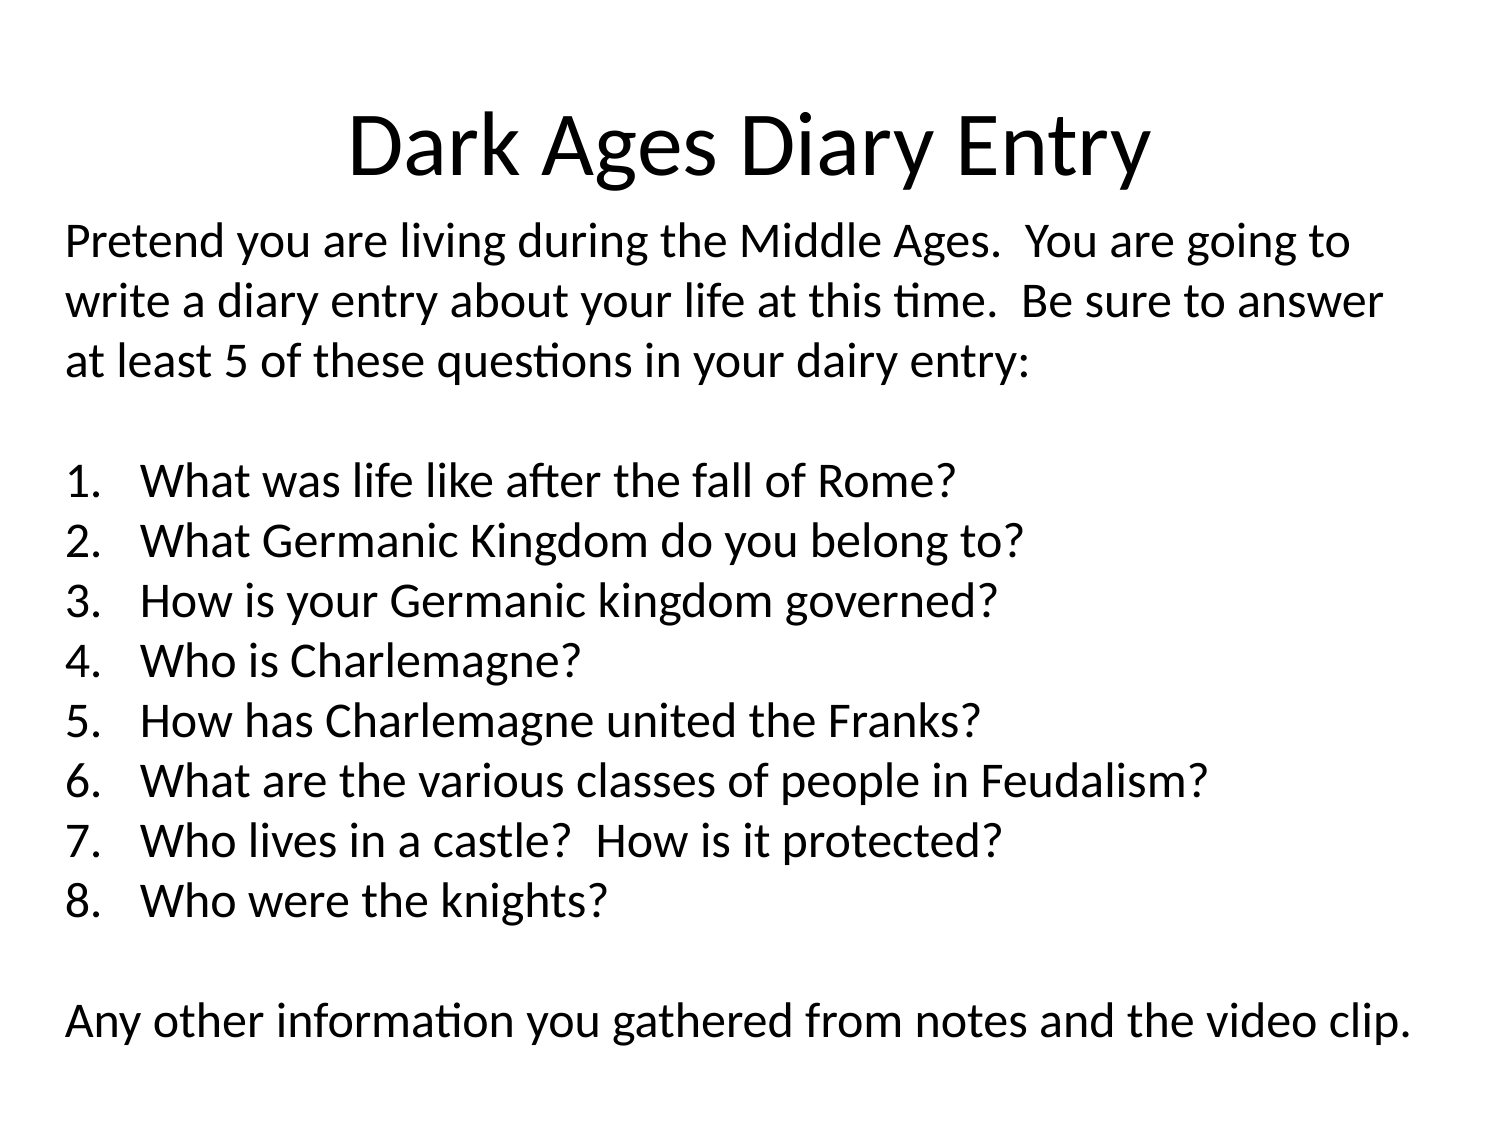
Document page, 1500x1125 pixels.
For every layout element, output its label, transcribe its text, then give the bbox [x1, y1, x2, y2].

text_box Pretend you are living during the Middle Ages. You are going to write a diary entry about your life at this time. Be sure to answer at least 5 of these questions in your dairy entry: What was life like after the fall of Rome? What Germanic Kingdom do you belong to? How is your Germanic kingdom governed? Who is Charlemagne? How has Charlemagne united the Franks? What are the various classes of people in Feudalism? Who lives in a castle? How is it protected? Who were the knights? Any other information you gathered from notes and the video clip. [50, 199, 1450, 1055]
title Dark Ages Diary Entry [75, 45, 1425, 199]
